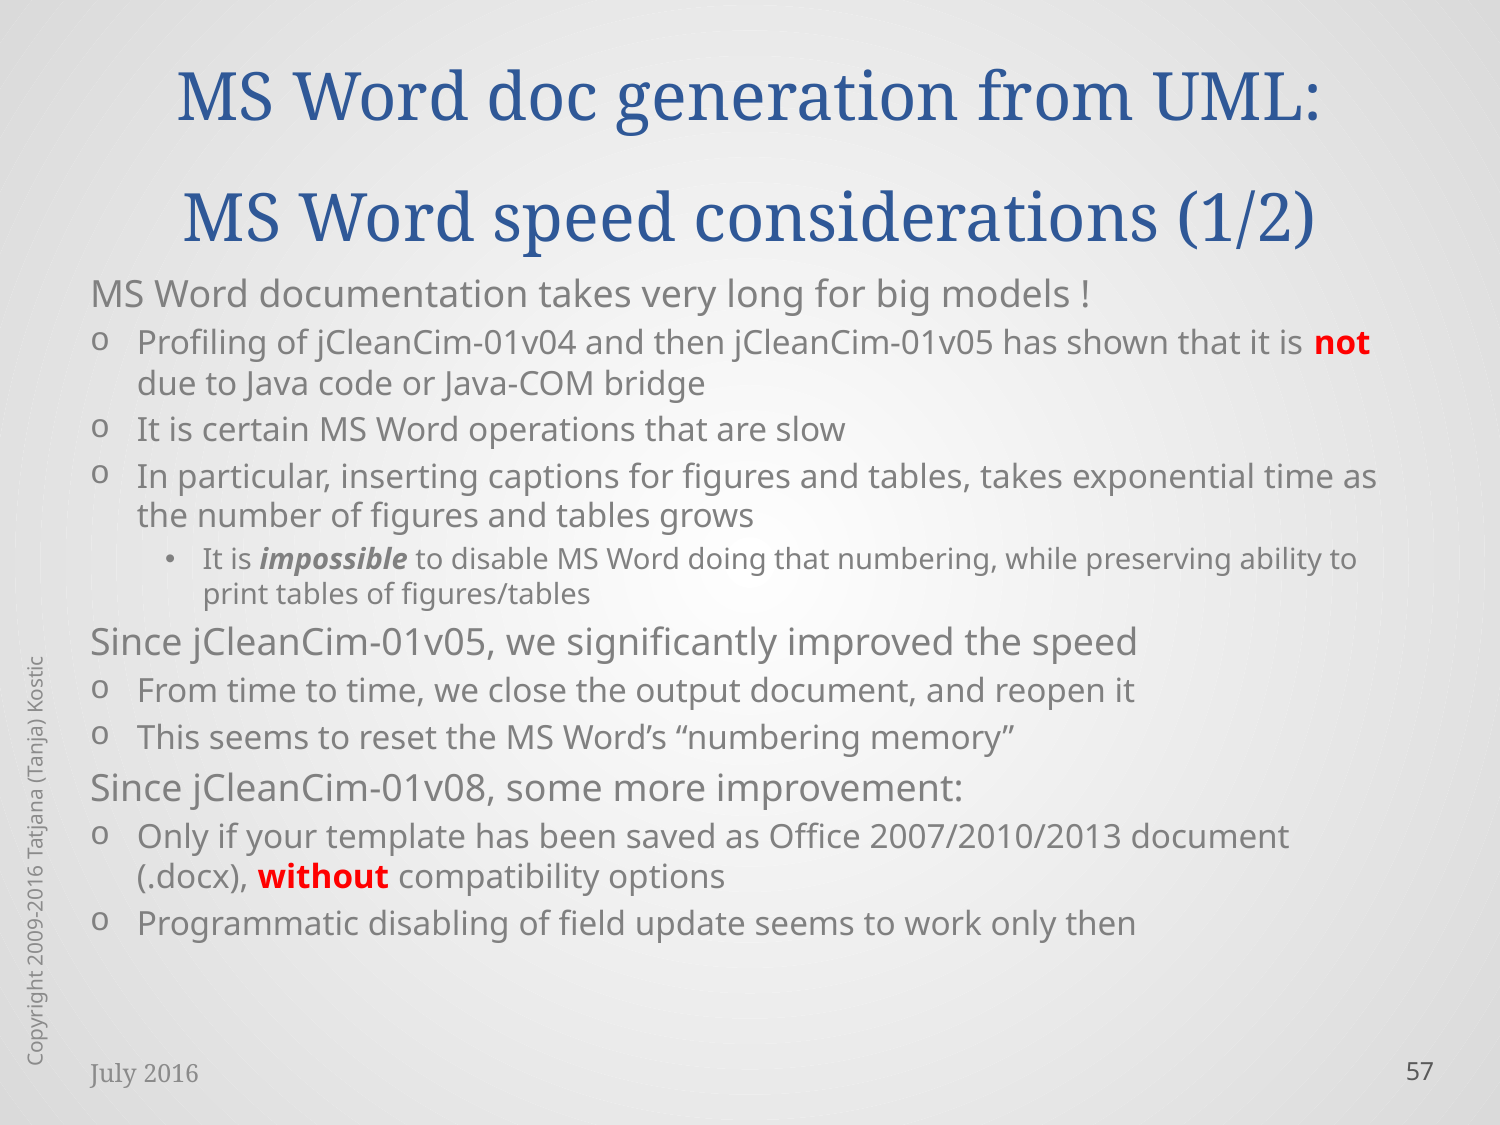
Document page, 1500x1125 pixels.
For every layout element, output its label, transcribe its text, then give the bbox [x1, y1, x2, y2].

list MS Word documentation takes very long for big models ! Profiling of jCleanCim-01v04 and then jCleanCim-01v05 has shown that it is not due to Java code or Java-COM bridge It is certain MS Word operations that are slow In particular, inserting captions for figures and tables, takes exponential time as the number of figures and tables grows It is impossible to disable MS Word doing that numbering, while preserving ability to print tables of figures/tables Since jCleanCim-01v05, we significantly improved the speed From time to time, we close the output document, and reopen it This seems to reset the MS Word’s “numbering memory” Since jCleanCim-01v08, some more improvement: Only if your template has been saved as Office 2007/2010/2013 document (.docx), without compatibility options Programmatic disabling of field update seems to work only then [75, 262, 1425, 1005]
title MS Word doc generation from UML: MS Word speed considerations (1/2) [75, 0, 1425, 262]
slide_number 57 [1401, 1042, 1494, 1103]
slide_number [75, 1042, 313, 1103]
footer Copyright 2009-2016 Tatjana (Tanja) Kostic [18, 621, 54, 1101]
